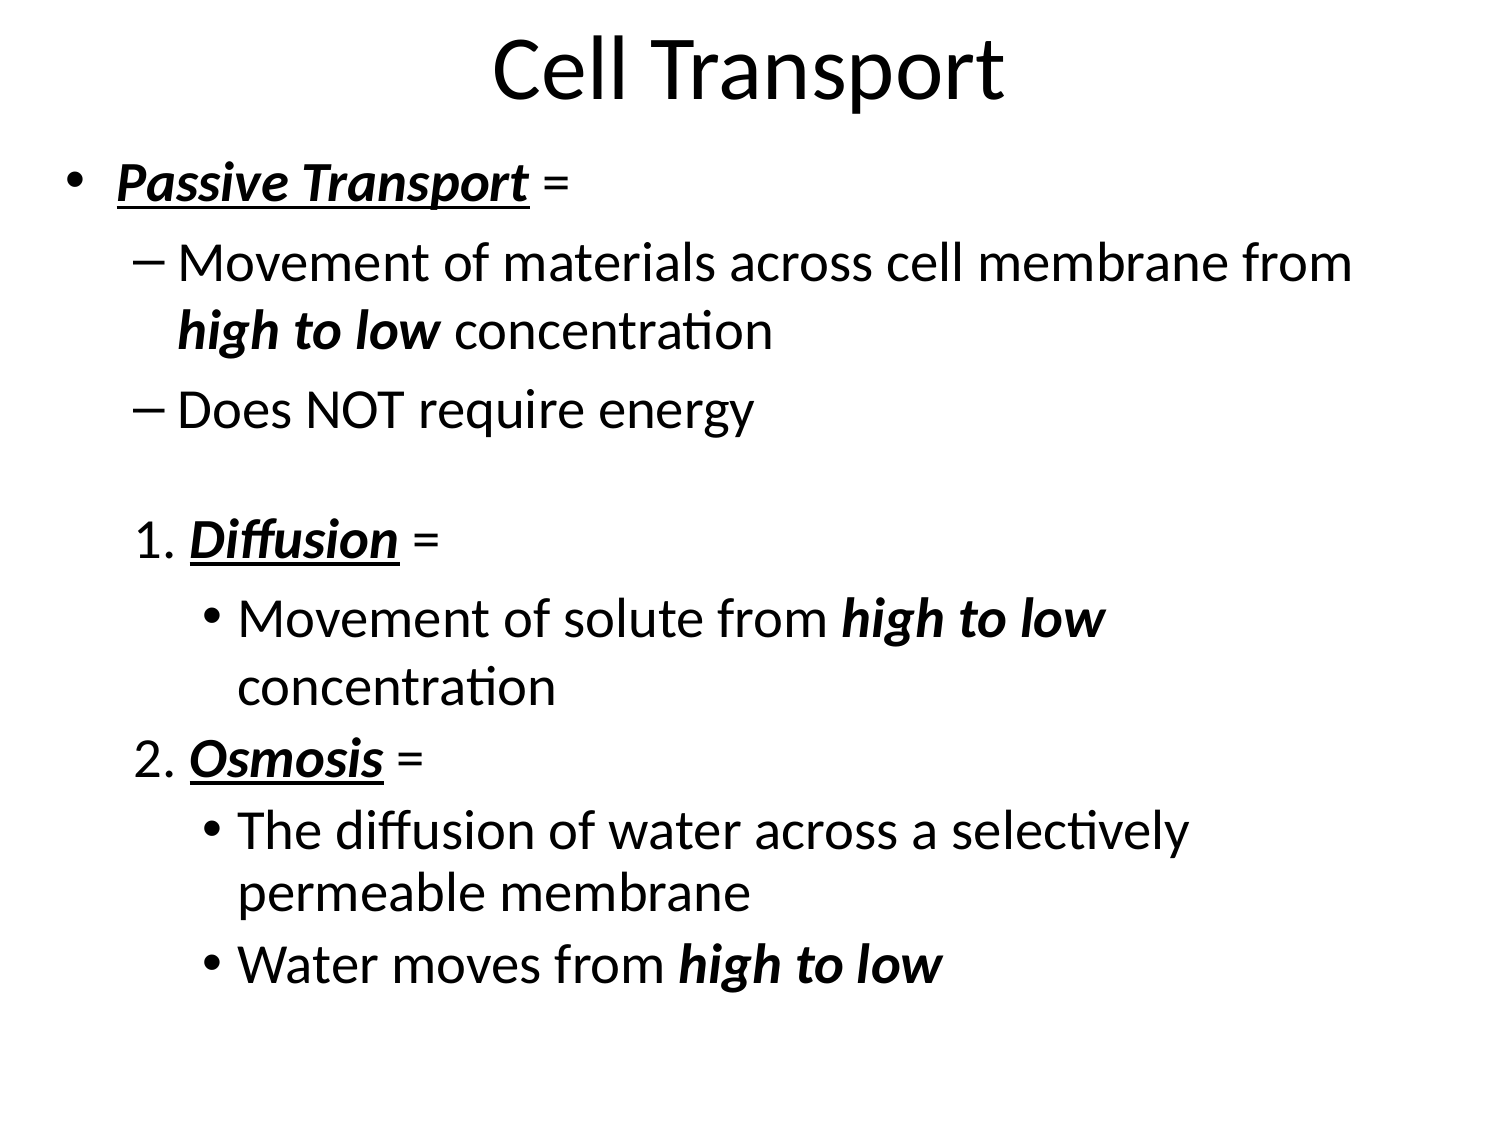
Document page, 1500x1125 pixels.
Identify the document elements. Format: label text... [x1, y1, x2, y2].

title Cell Transport [75, 0, 1425, 125]
list Passive Transport = Movement of materials across cell membrane from high to low concentration Does NOT require energy 1. Diffusion = Movement of solute from high to low concentration 2. Osmosis = The diffusion of water across a selectively permeable membrane Water moves from high to low [50, 137, 1450, 1005]
